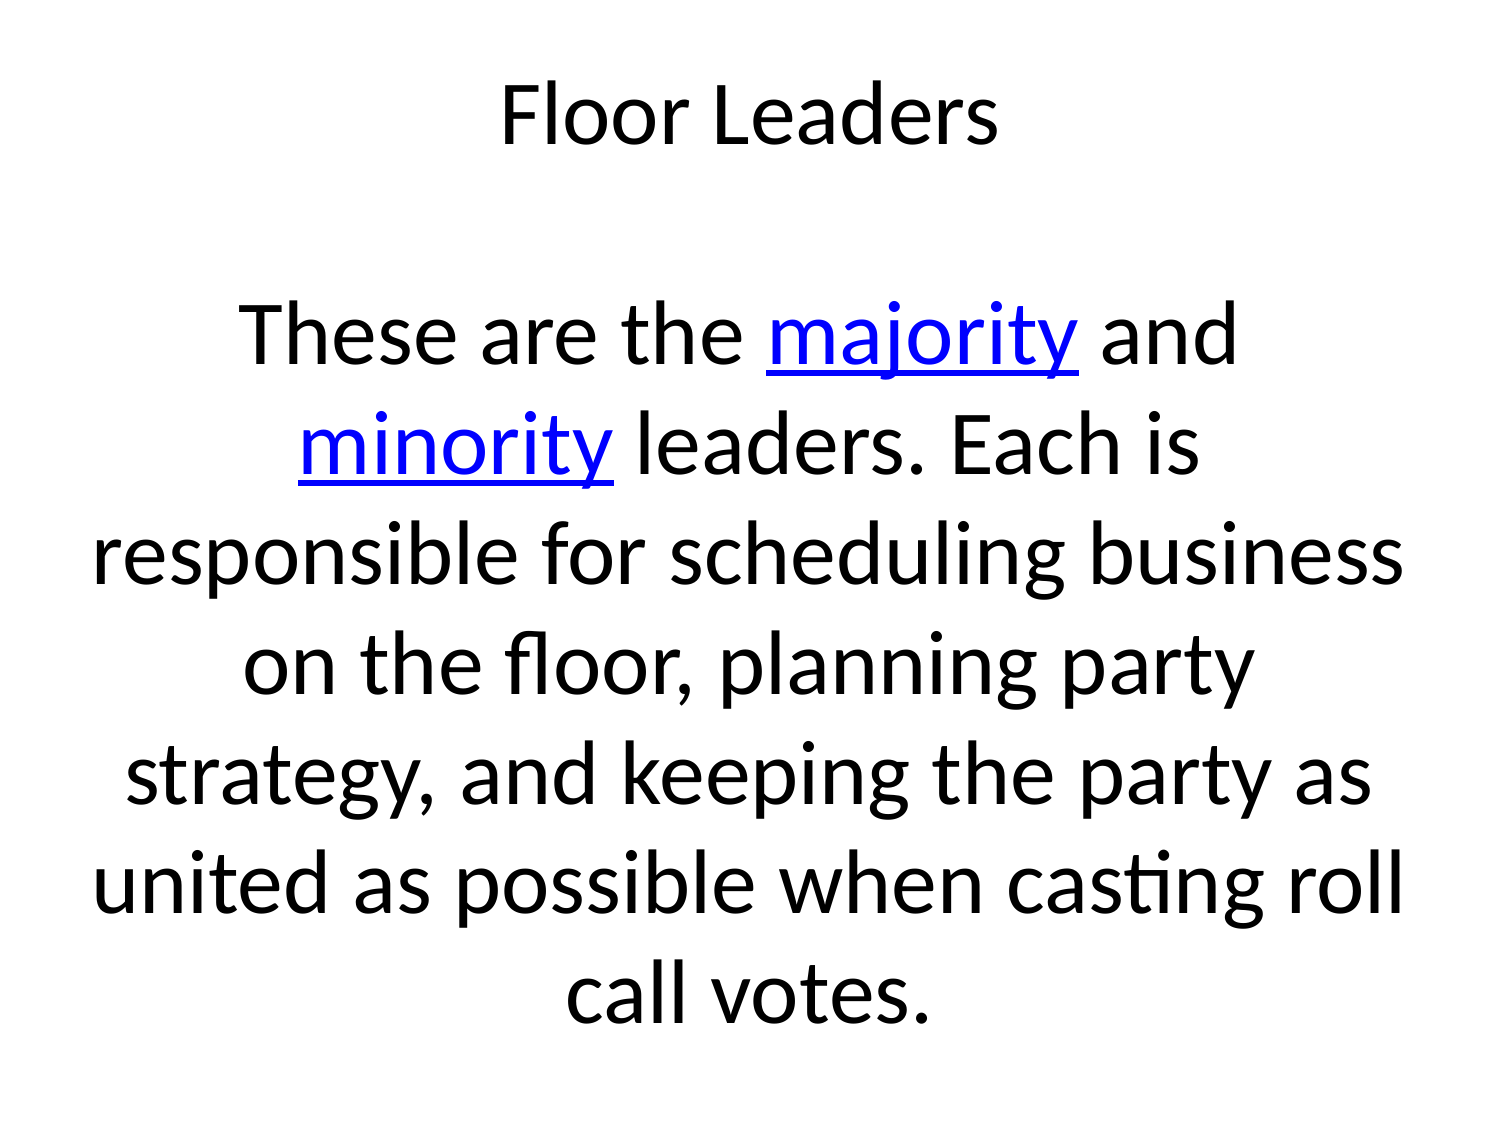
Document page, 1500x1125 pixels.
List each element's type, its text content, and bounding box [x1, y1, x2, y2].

title Floor Leaders These are the majority and minority leaders. Each is responsible for scheduling business on the floor, planning party strategy, and keeping the party as united as possible when casting roll call votes. [74, 44, 1426, 1051]
